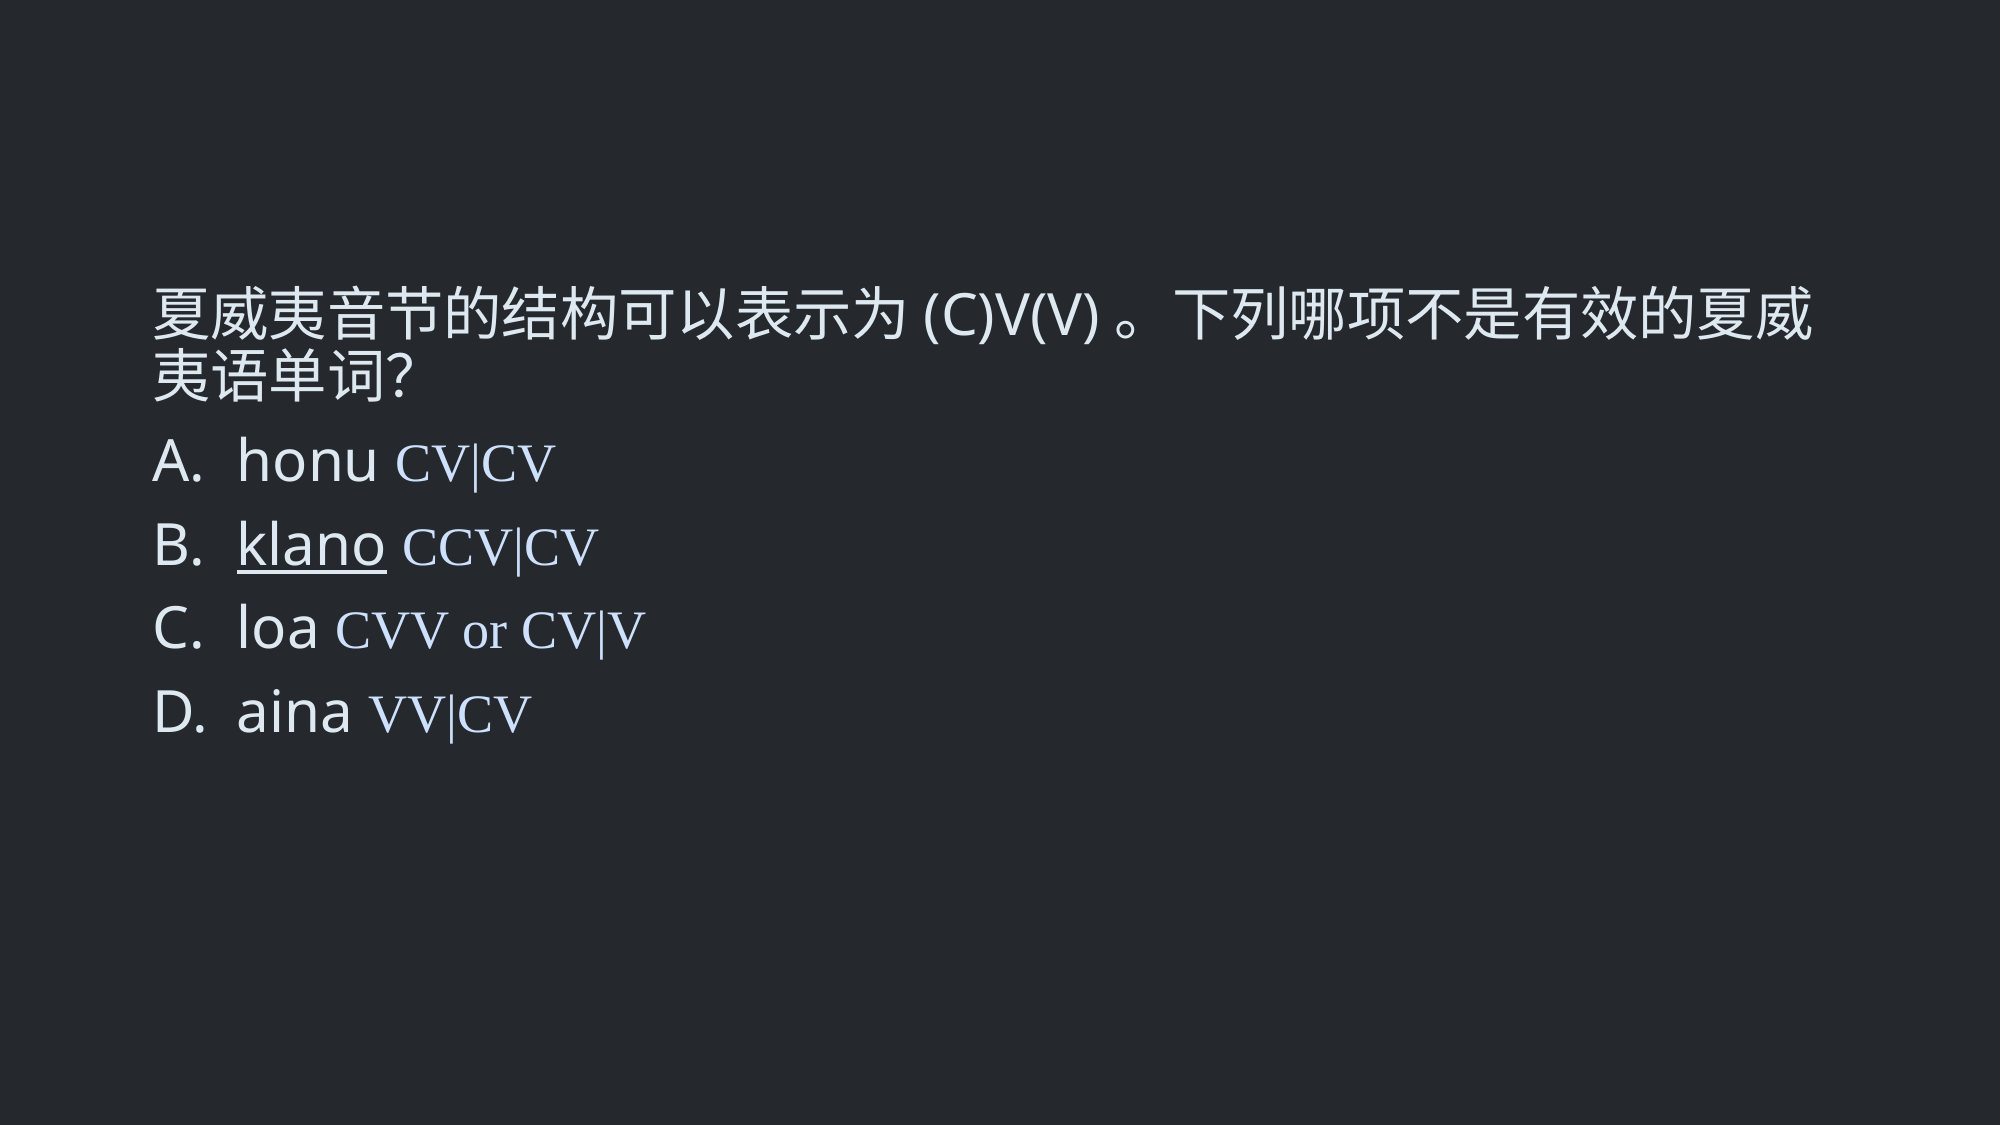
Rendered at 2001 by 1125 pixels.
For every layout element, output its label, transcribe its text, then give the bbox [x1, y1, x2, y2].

list 夏威夷音节的结构可以表示为(C)V(V)。下列哪项不是有效的夏威夷语单词？ honu CV|CV klano CCV|CV loa CVV or CV|V aina VV|CV [137, 277, 1846, 984]
